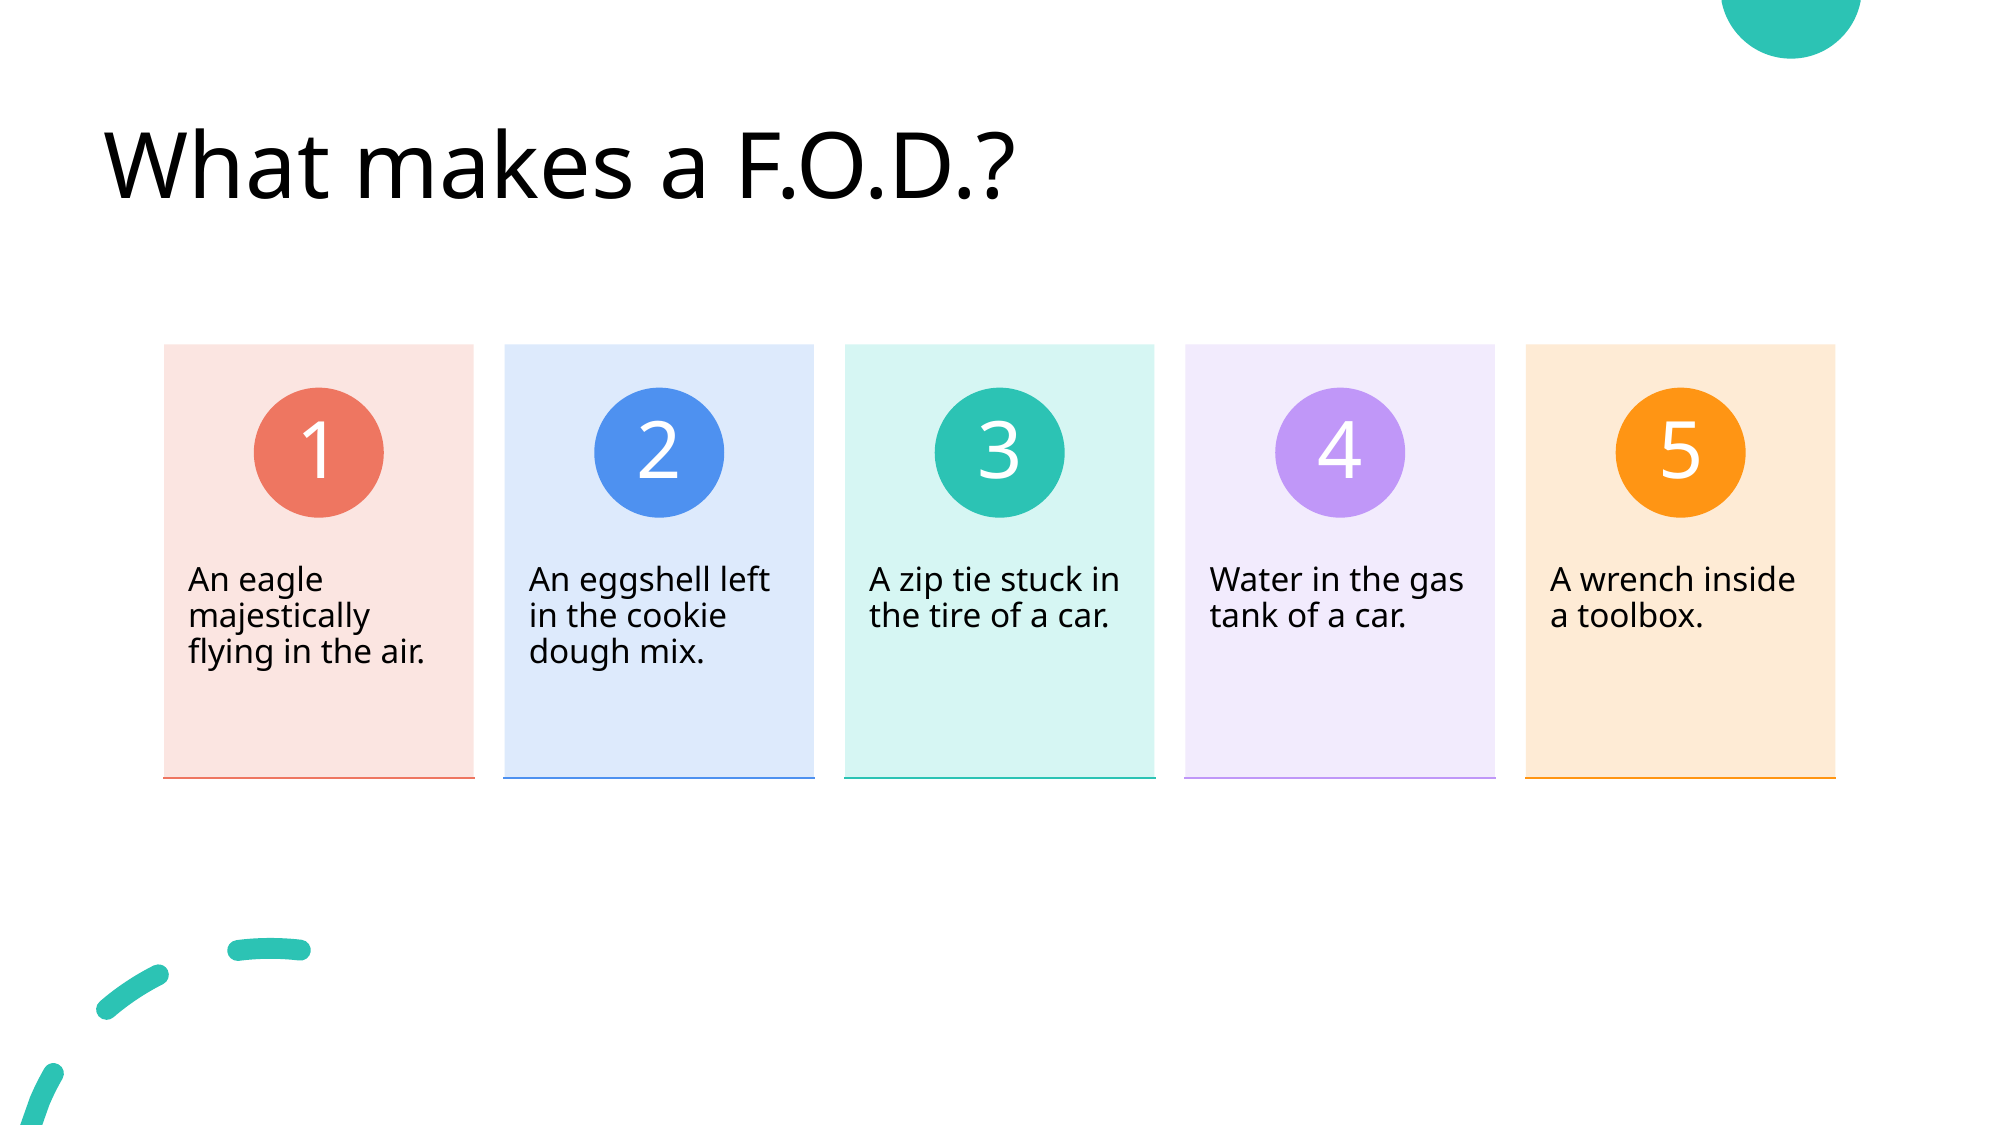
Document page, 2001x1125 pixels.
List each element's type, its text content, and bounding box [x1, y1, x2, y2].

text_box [163, 344, 1836, 778]
title What makes a F.O.D.? [88, 59, 1814, 278]
